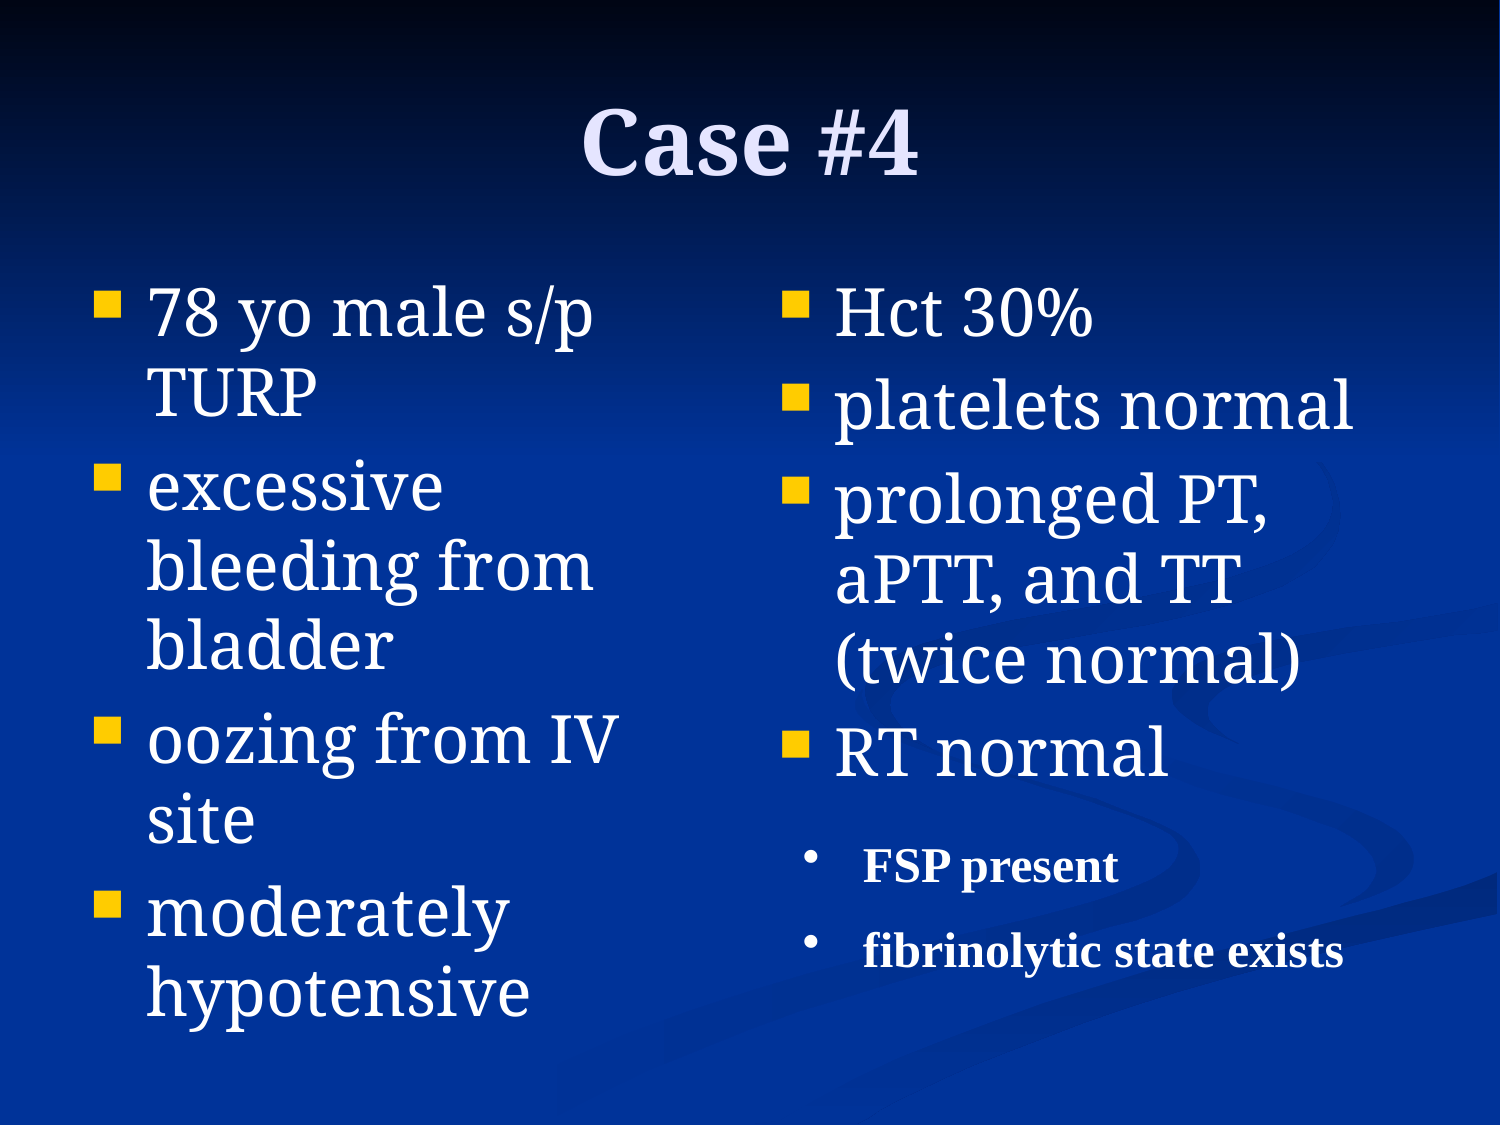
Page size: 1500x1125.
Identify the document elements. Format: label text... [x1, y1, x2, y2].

text_box FSP present fibrinolytic state exists [787, 825, 1400, 986]
list Hct 30% platelets normal prolonged PT, aPTT, and TT (twice normal) RT normal [763, 262, 1426, 731]
list 78 yo male s/p TURP excessive bleeding from bladder oozing from IV site moderately hypotensive [74, 262, 737, 1006]
title Case #4 [74, 44, 1426, 233]
